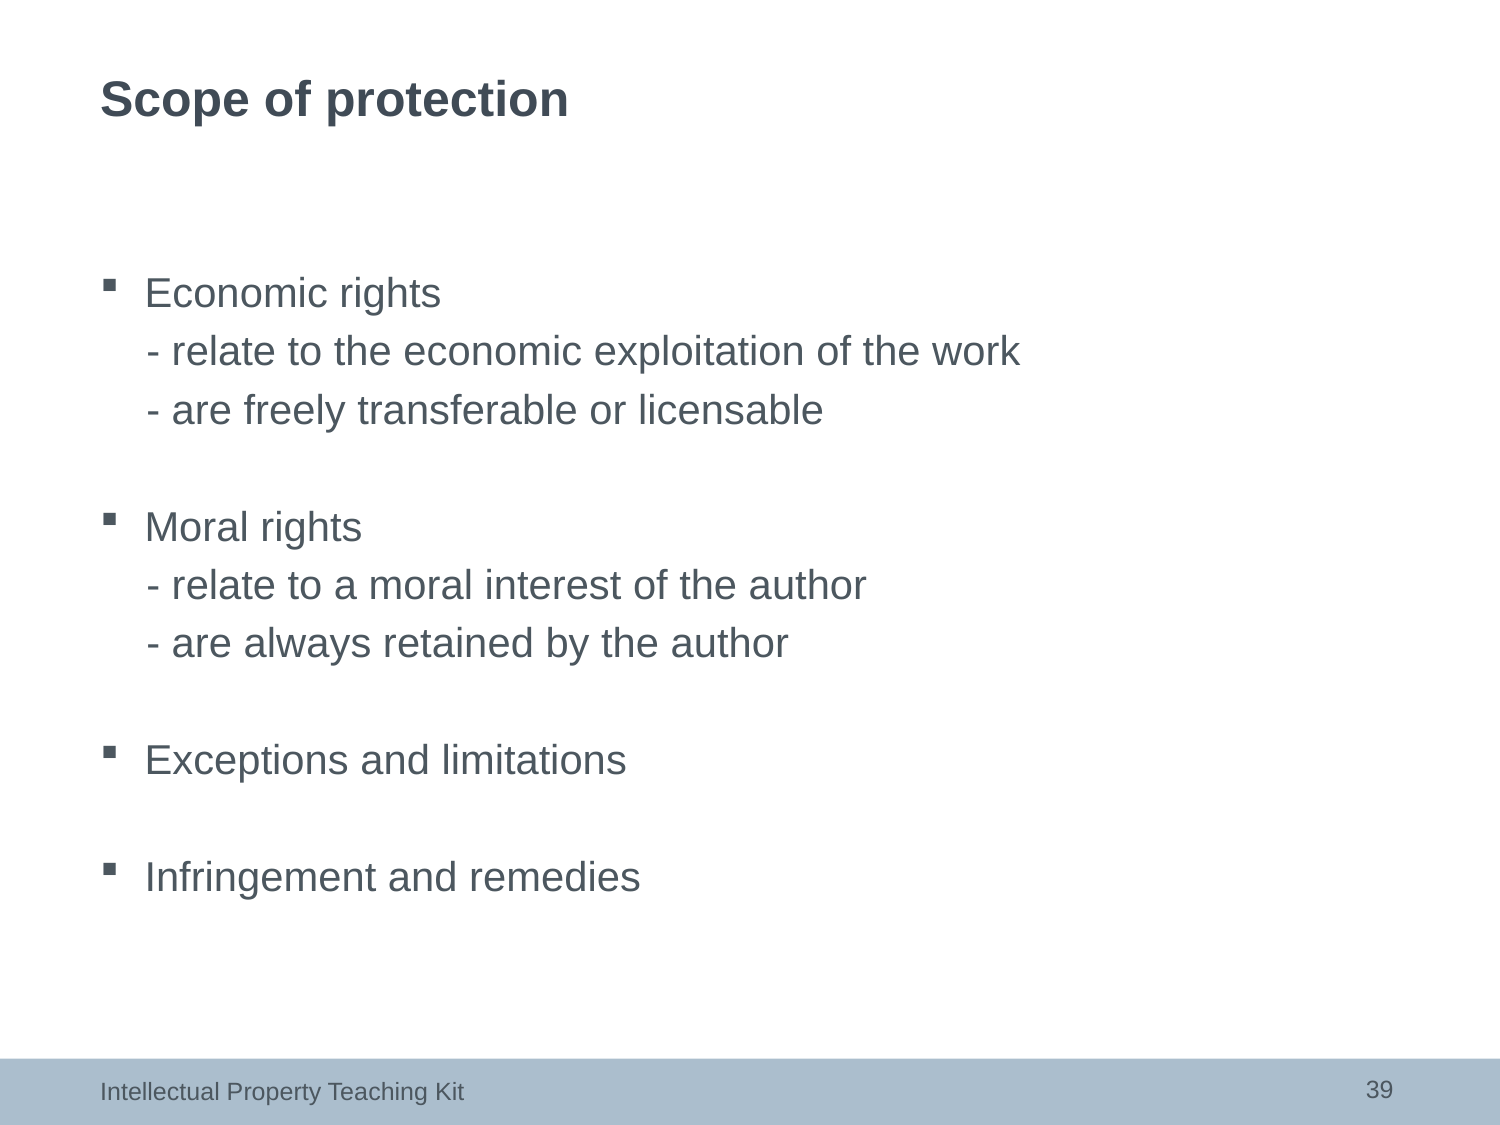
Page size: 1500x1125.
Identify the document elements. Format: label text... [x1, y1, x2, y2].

list Economic rights - relate to the economic exploitation of the work - are freely transferable or licensable Moral rights - relate to a moral interest of the author - are always retained by the author Exceptions and limitations Infringement and remedies [100, 265, 1400, 999]
title Scope of protection [100, 66, 1400, 221]
text_box 39 [1269, 1070, 1394, 1106]
footer Intellectual Property Teaching Kit [100, 1074, 988, 1125]
